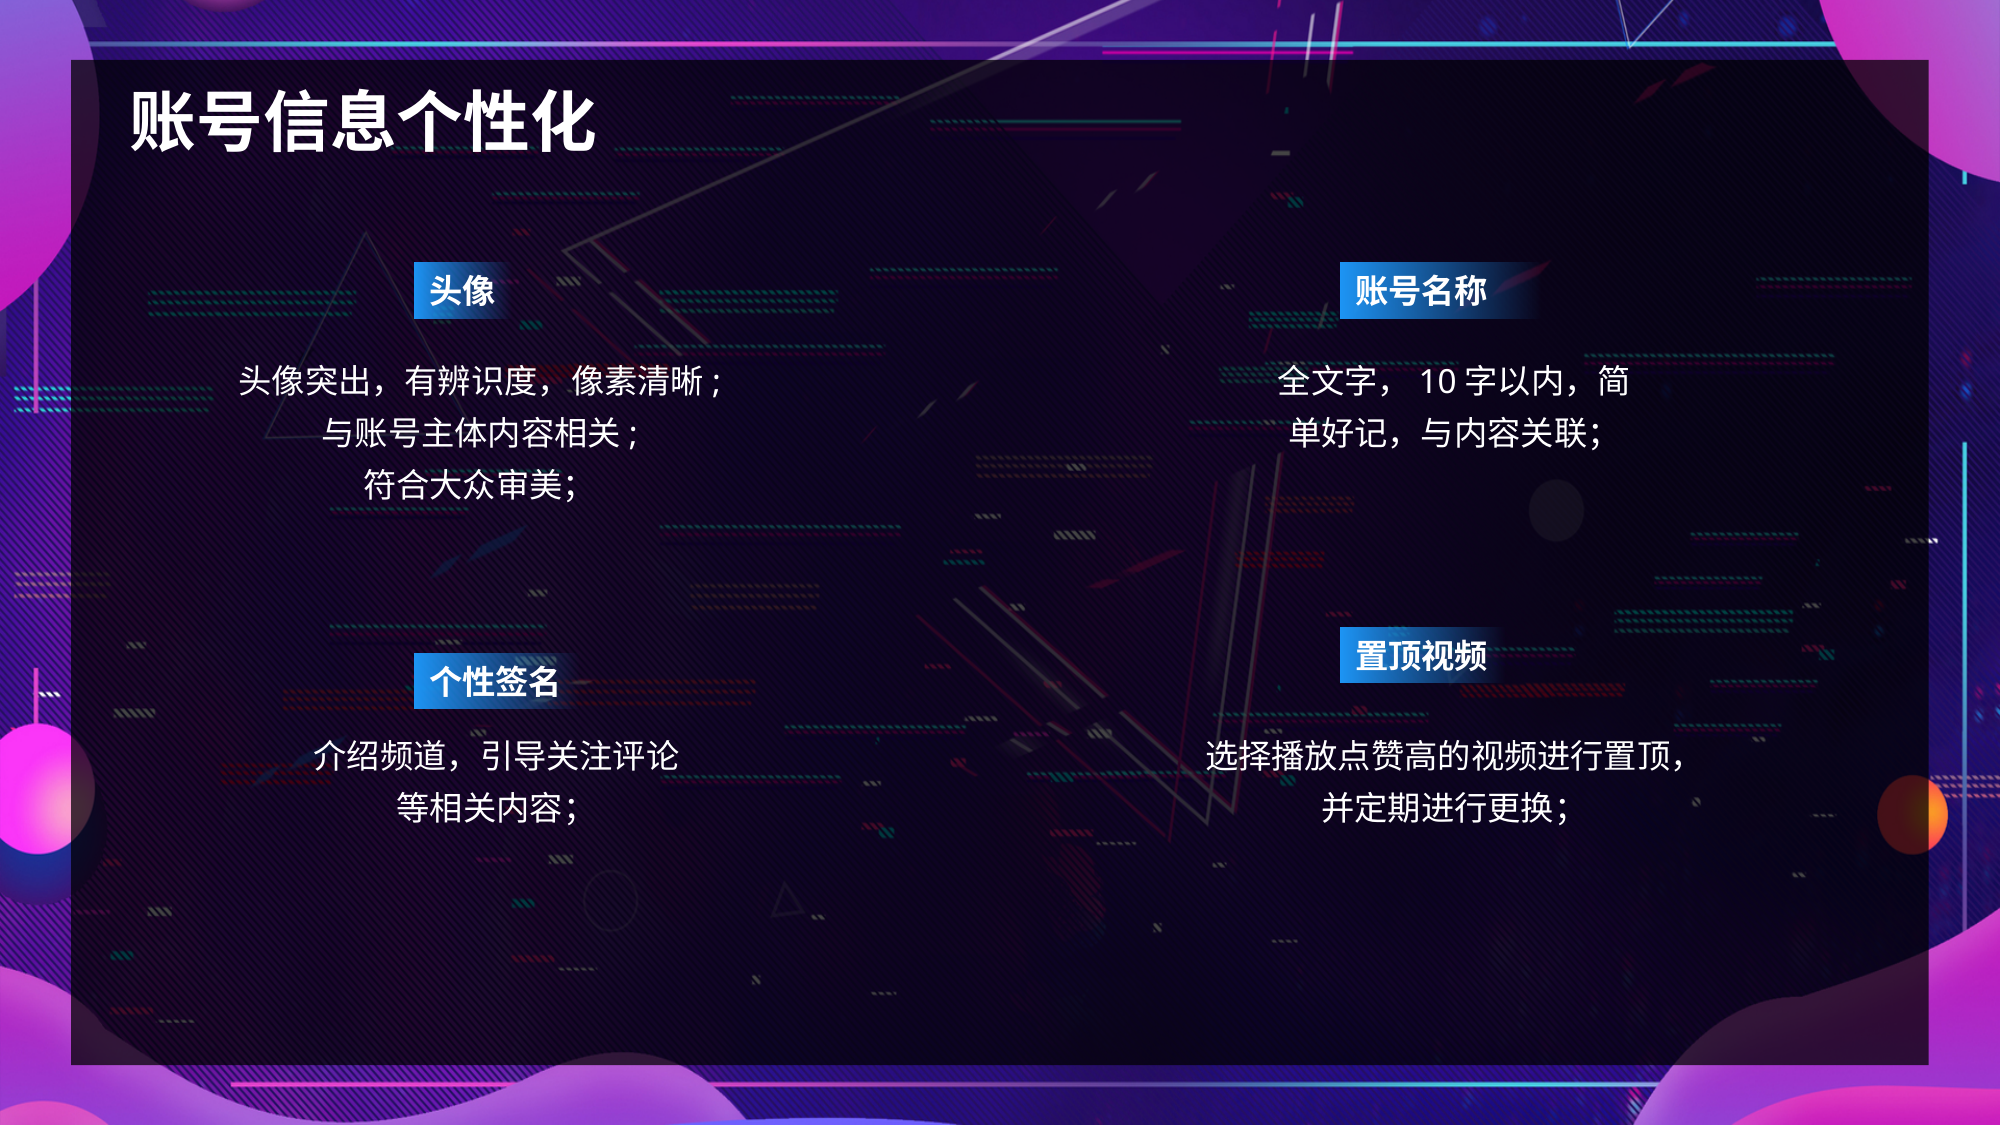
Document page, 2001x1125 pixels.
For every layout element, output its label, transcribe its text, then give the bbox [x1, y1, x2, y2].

text_box 置顶视频 [1339, 626, 1506, 684]
text_box 账号信息个性化 [67, 72, 660, 168]
text_box 头像 [413, 262, 513, 319]
text_box 头像突出，有辨识度，像素清晰; 与账号主体内容相关; 符合大众审美； [173, 341, 787, 512]
text_box 介绍频道，引导关注评论 等相关内容； [246, 716, 747, 835]
text_box 个性签名 [413, 652, 580, 710]
picture [0, 0, 2000, 1125]
text_box 选择播放点赞高的视频进行置顶， 并定期进行更换； [1170, 716, 1739, 835]
text_box 账号名称 [1339, 262, 1543, 319]
text_box 全文字，10字以内，简单好记，与内容关联； [1256, 341, 1652, 460]
